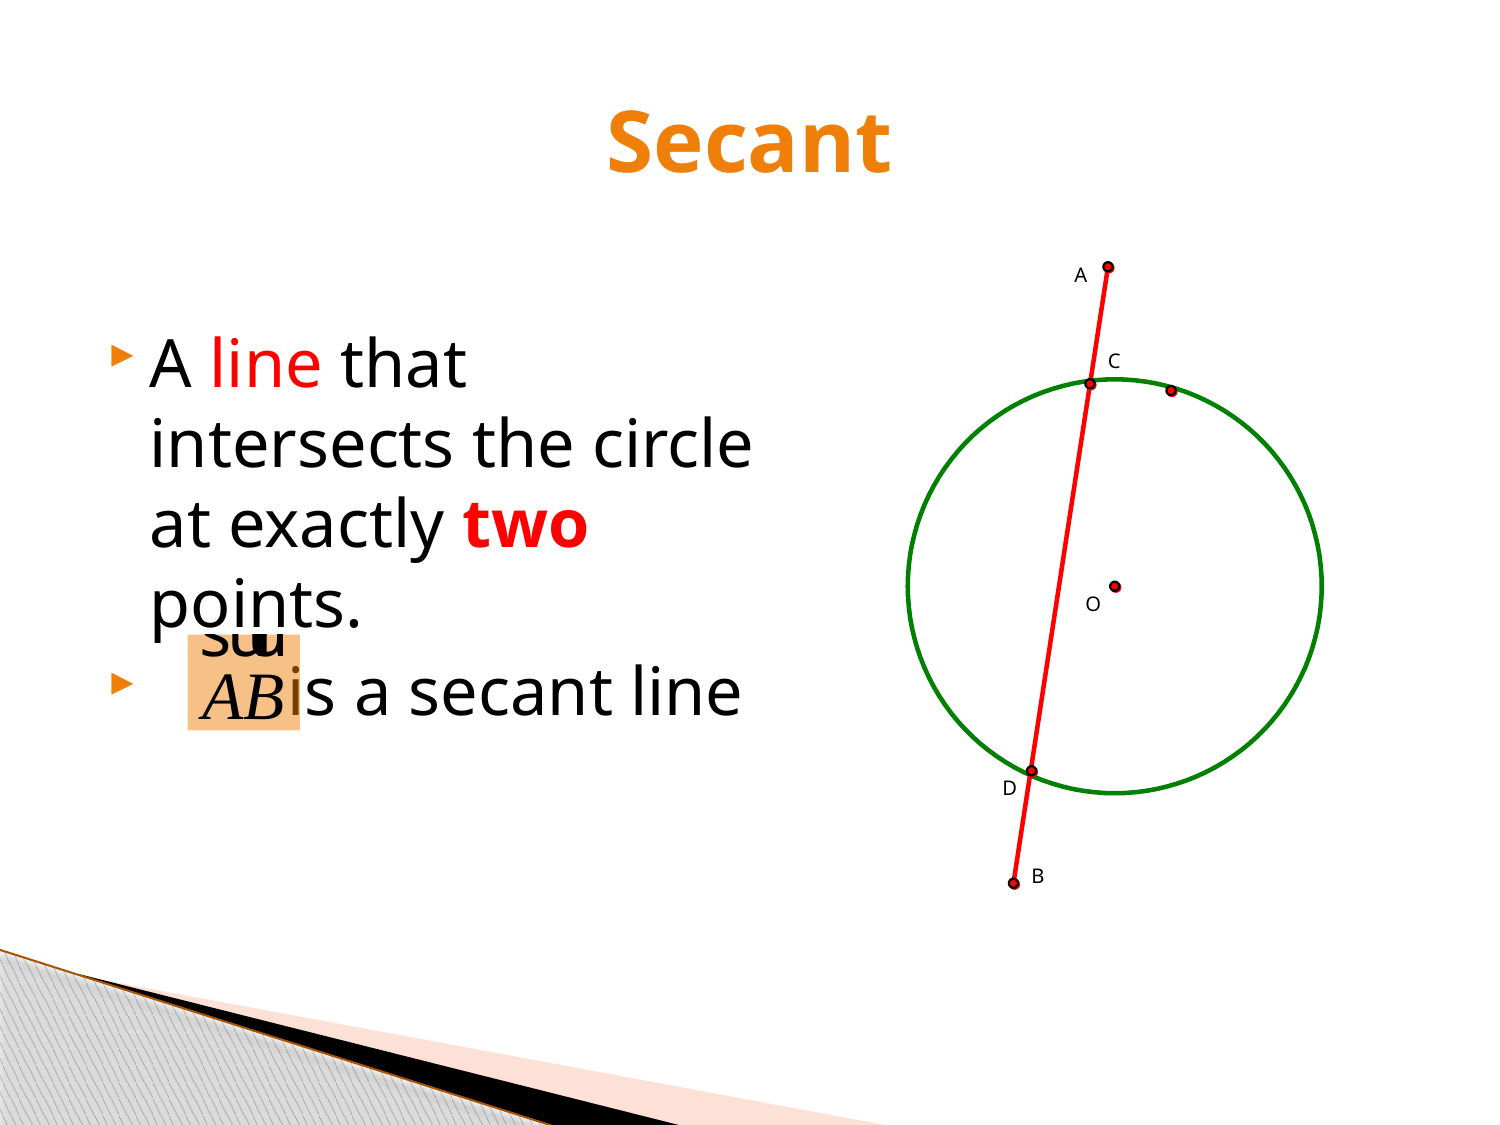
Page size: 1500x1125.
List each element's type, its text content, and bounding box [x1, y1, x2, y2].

list A line that intersects the circle at exactly two points. is a secant line [75, 237, 800, 986]
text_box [187, 634, 301, 731]
title Secant [75, 45, 1425, 233]
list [887, 237, 1345, 913]
